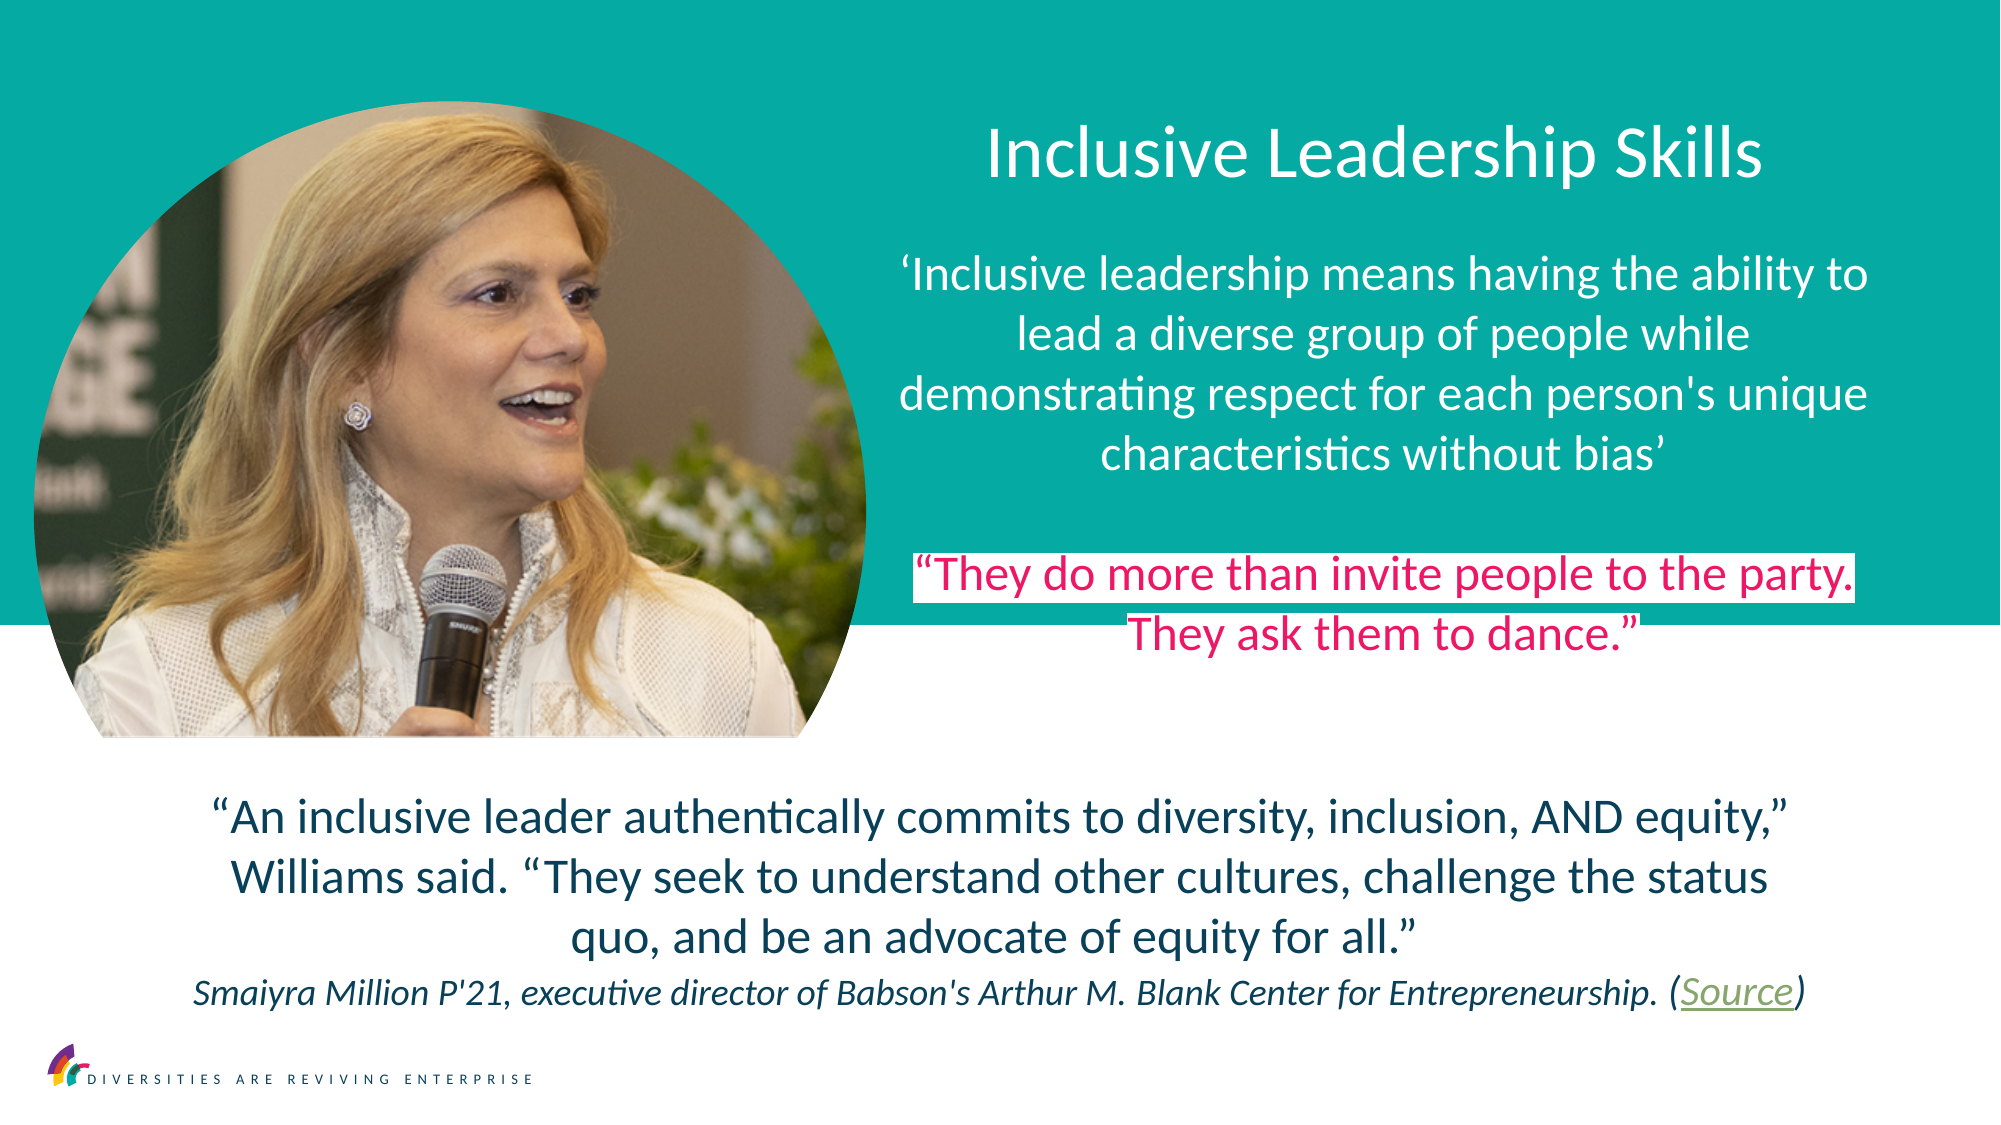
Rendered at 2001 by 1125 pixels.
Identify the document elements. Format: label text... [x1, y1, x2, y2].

picture [33, 101, 867, 922]
text_box “An inclusive leader authentically commits to diversity, inclusion, AND equity,” Williams said. “They seek to understand other cultures, challenge the status quo, and be an advocate of equity for all.” Smaiyra Million P'21, executive director of Babson's Arthur M. Blank Center for Entrepreneurship. (Source) [167, 776, 1832, 1022]
list Inclusive Leadership Skills [867, 104, 1957, 170]
text_box ‘Inclusive leadership means having the ability to lead a diverse group of people while demonstrating respect for each person's unique characteristics without bias’ “They do more than invite people to the party. They ask them to dance.” [867, 233, 1916, 788]
